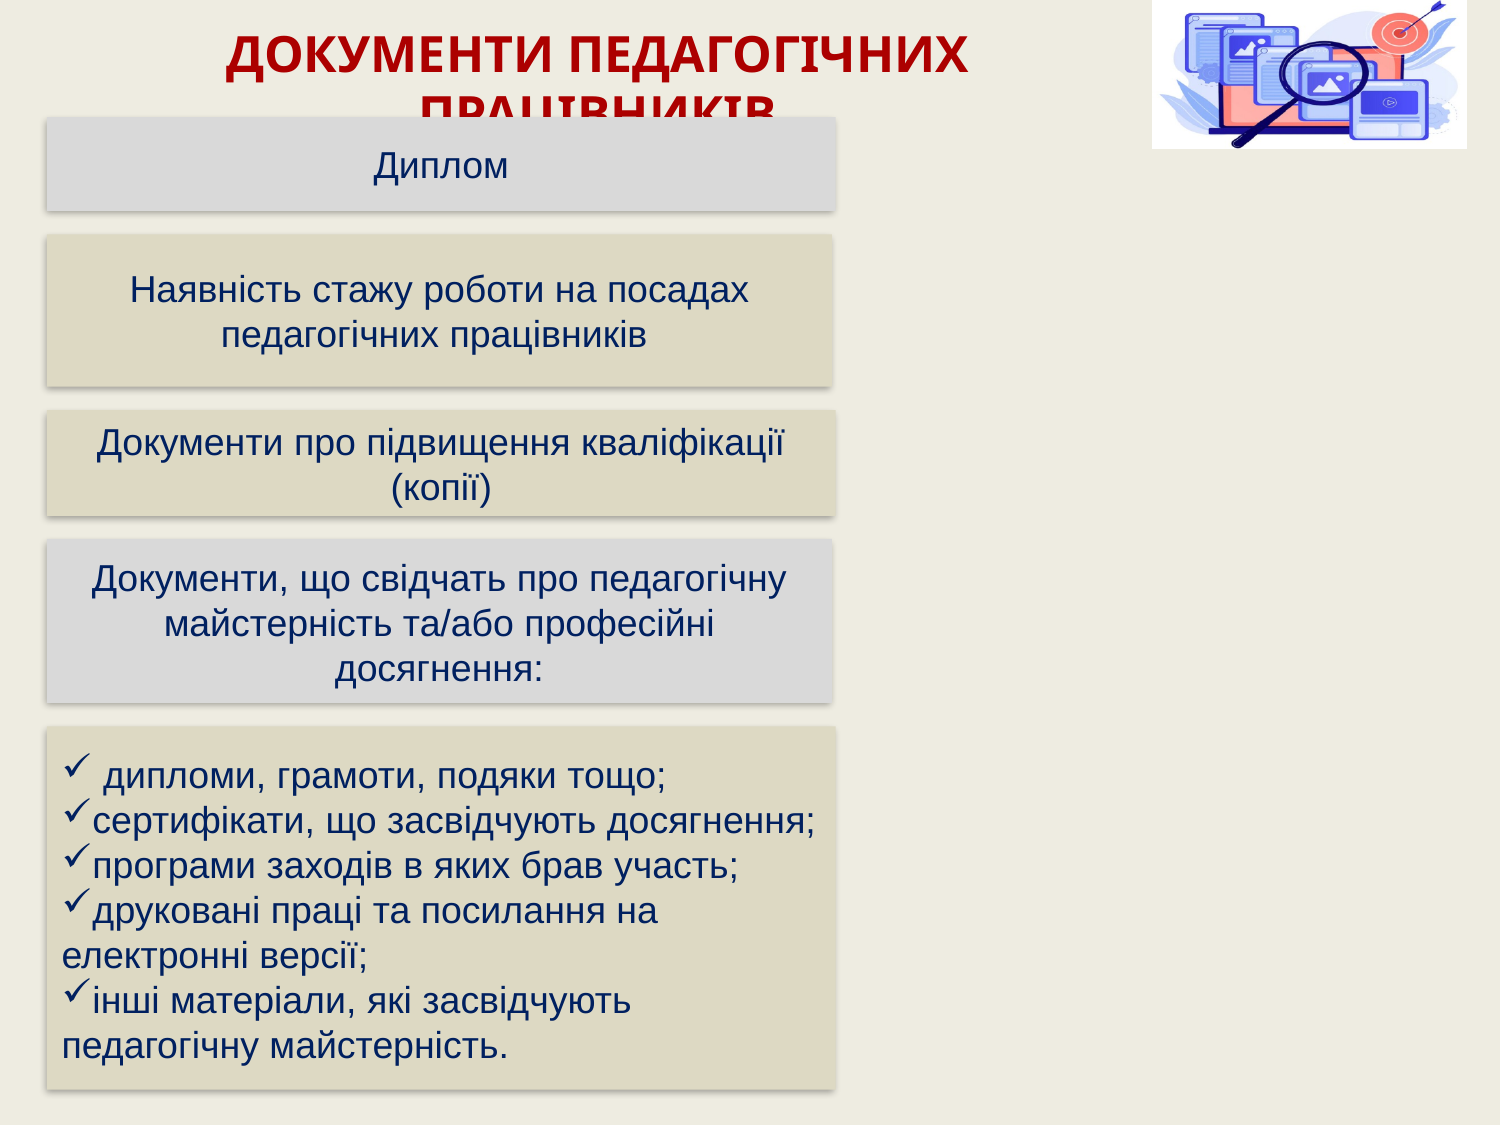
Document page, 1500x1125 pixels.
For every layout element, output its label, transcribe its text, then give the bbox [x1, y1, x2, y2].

picture [1152, 0, 1468, 150]
text_box Диплом [46, 117, 836, 211]
text_box Документи, що свідчать про педагогічну майстерність та/або професійні досягнення: [46, 538, 832, 703]
text_box Документи про підвищення кваліфікації (копії) [46, 410, 836, 516]
text_box Наявність стажу роботи на посадах педагогічних працівників [46, 234, 832, 387]
text_box дипломи, грамоти, подяки тощо; сертифікати, що засвідчують досягнення; програми заходів в яких брав участь; друковані праці та посилання на електронні версії; інші матеріали, які засвідчують педагогічну майстерність. [46, 726, 836, 1090]
text_box ДОКУМЕНТИ ПЕДАГОГІЧНИХ ПРАЦІВНИКІВ [51, 14, 1144, 150]
